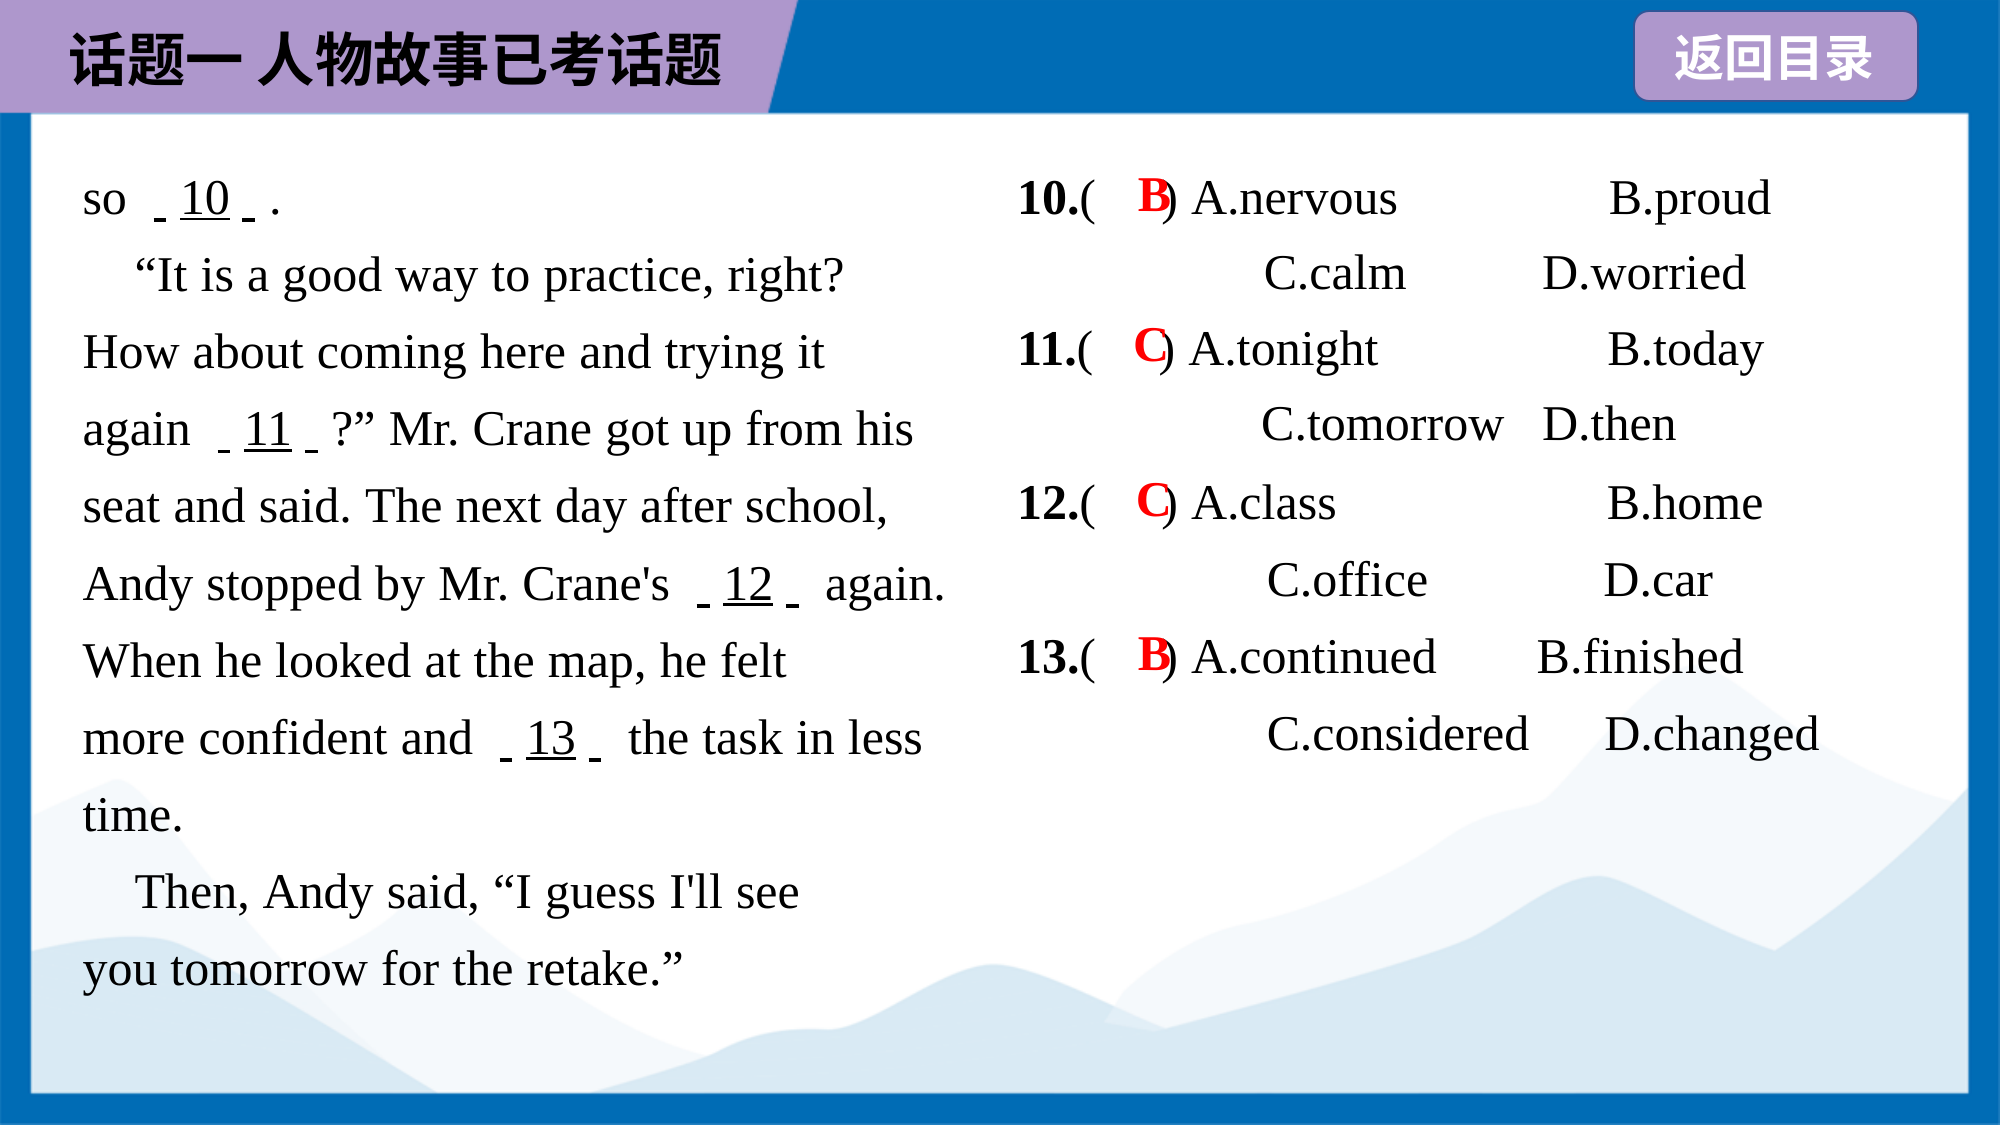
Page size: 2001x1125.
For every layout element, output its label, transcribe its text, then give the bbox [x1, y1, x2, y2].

text_box 11.( ) A.tonight B.today C.tomorrow D.then [1016, 298, 1919, 444]
text_box so . .10. .. “It is a good way to practice, right? How about coming here and trying it again . .11. .?” Mr. Crane got up from his seat and said. The next day after school, Andy stopped by Mr. Crane's . .12. . again. When he looked at the map, he felt more confident and . .13. . the task in less time. Then, Andy said, “I guess I'll see you tomorrow for the retake.” [82, 147, 984, 996]
picture [0, 0, 2000, 1125]
text_box C [1117, 453, 1190, 521]
text_box B [1119, 607, 1190, 675]
text_box 12.( ) A.class B.home C.office D.car [1016, 452, 1919, 598]
text_box 13.( ) A.continued B.finished C.considered D.changed [1016, 606, 1919, 829]
text_box 10.( ) A.nervous B.proud C.calm D.worried [1016, 147, 1919, 294]
text_box C [1114, 298, 1188, 367]
text_box B [1119, 148, 1190, 216]
